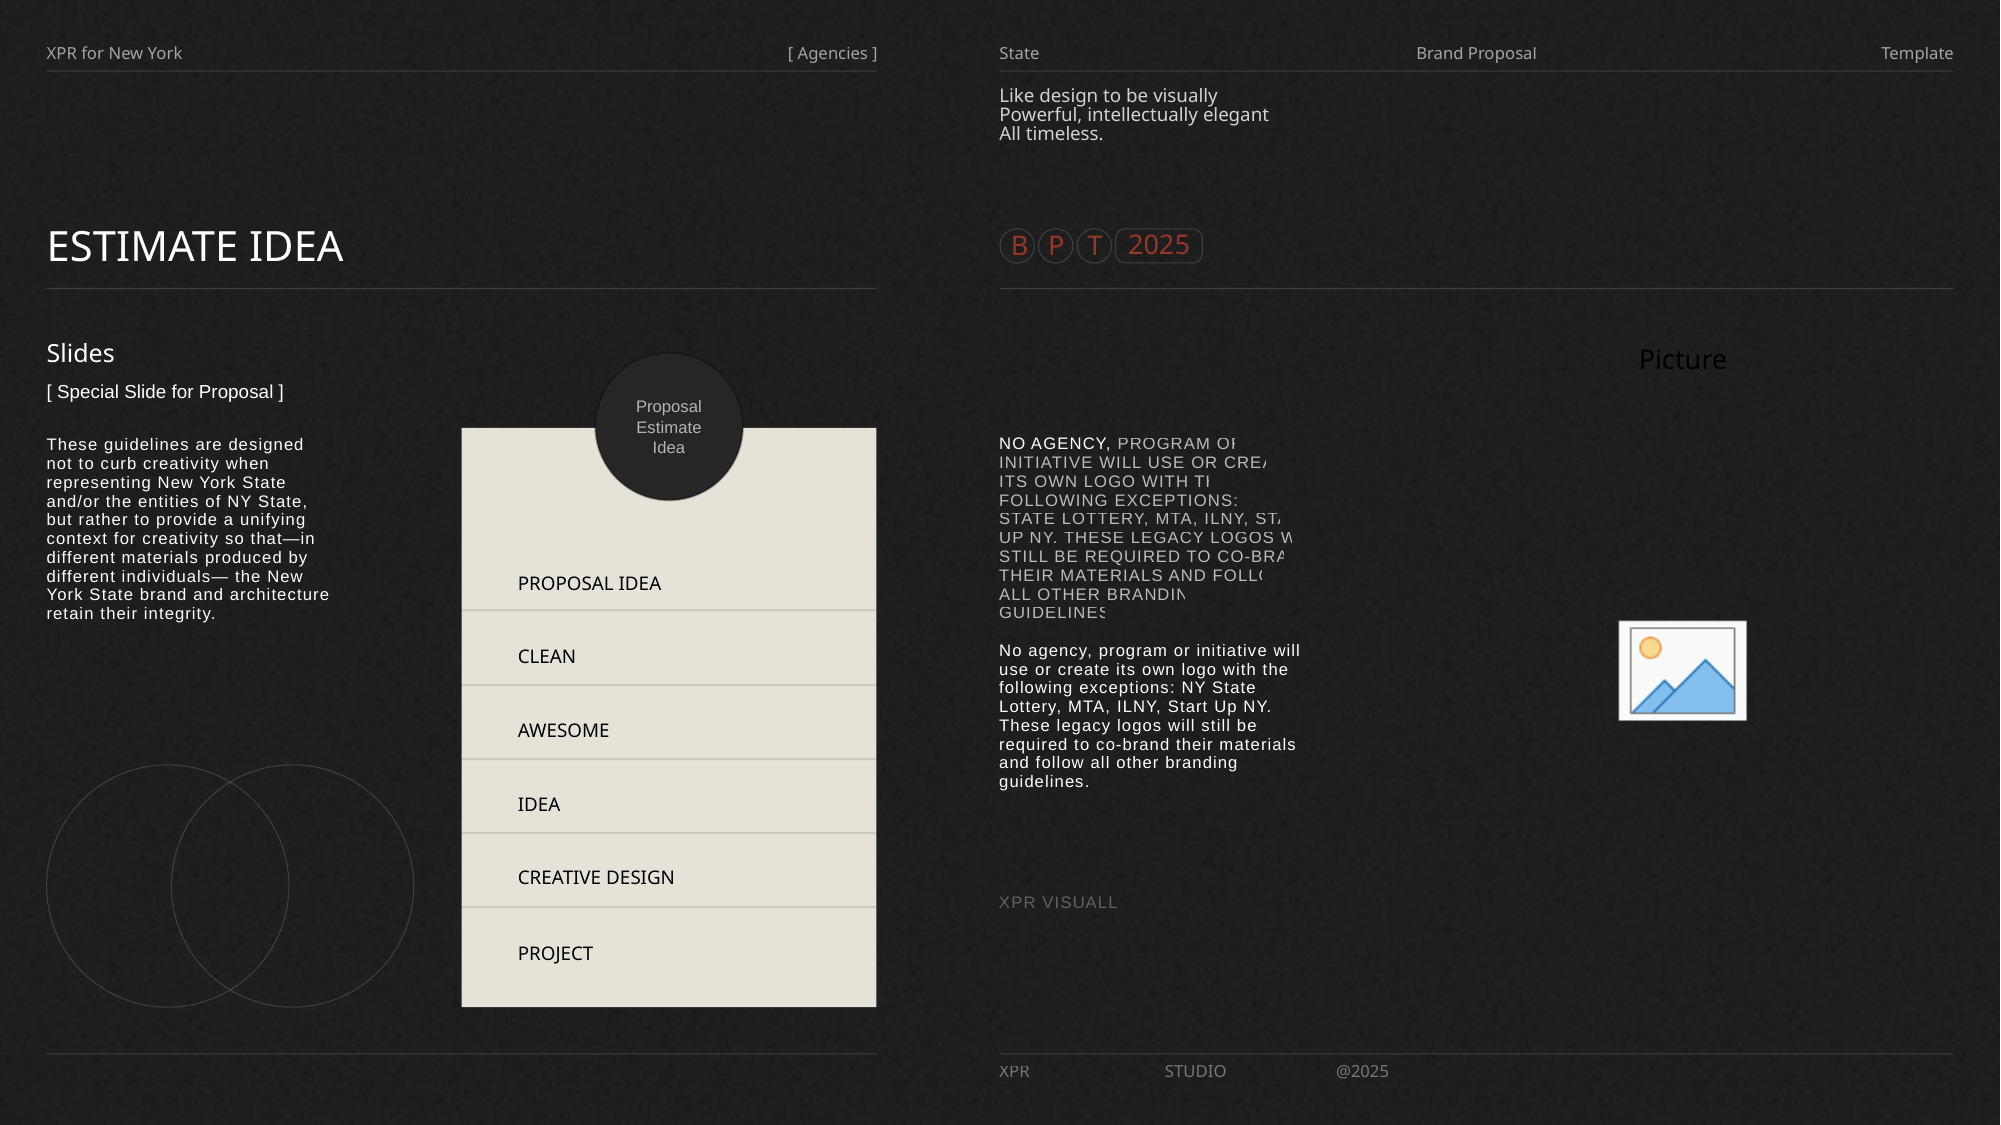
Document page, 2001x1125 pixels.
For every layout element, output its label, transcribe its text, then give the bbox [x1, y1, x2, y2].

text_box ESTIMATE IDEA [31, 211, 686, 277]
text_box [984, 35, 1969, 153]
text_box NO AGENCY, PROGRAM OR INITIATIVE WILL USE OR CREATE ITS OWN LOGO WITH THE FOLLOWING EXCEPTIONS: NY STATE LOTTERY, MTA, ILNY, START UP NY. THESE LEGACY LOGOS WILL STILL BE REQUIRED TO CO-BRAND THEIR MATERIALS AND FOLLOW ALL OTHER BRANDING GUIDELINES. No agency, program or initiative will use or create its own logo with the following exceptions: NY State Lottery, MTA, ILNY, Start Up NY. These legacy logos will still be required to co-brand their materials and follow all other branding guidelines. [984, 426, 1340, 818]
text_box XPR VISUALLY [984, 887, 1146, 919]
text_box These guidelines are designed not to curb creativity when representing New York State and/or the entities of NY State, but rather to provide a unifying context for creativity so that—in different materials produced by different individuals— the New York State brand and architecture retain their integrity. [31, 427, 347, 631]
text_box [31, 35, 893, 71]
picture [1412, 335, 1954, 1008]
text_box XPR [984, 1053, 1168, 1089]
text_box @2025 [1321, 1055, 1505, 1089]
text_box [461, 352, 877, 1008]
text_box [ Special Slide for Proposal ] [31, 372, 423, 410]
text_box Slides [31, 330, 347, 372]
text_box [995, 220, 1215, 269]
text_box STUDIO [1168, 1055, 1321, 1089]
text_box [0, 0, 2000, 1125]
text_box [45, 763, 230, 1009]
text_box [170, 763, 415, 1009]
